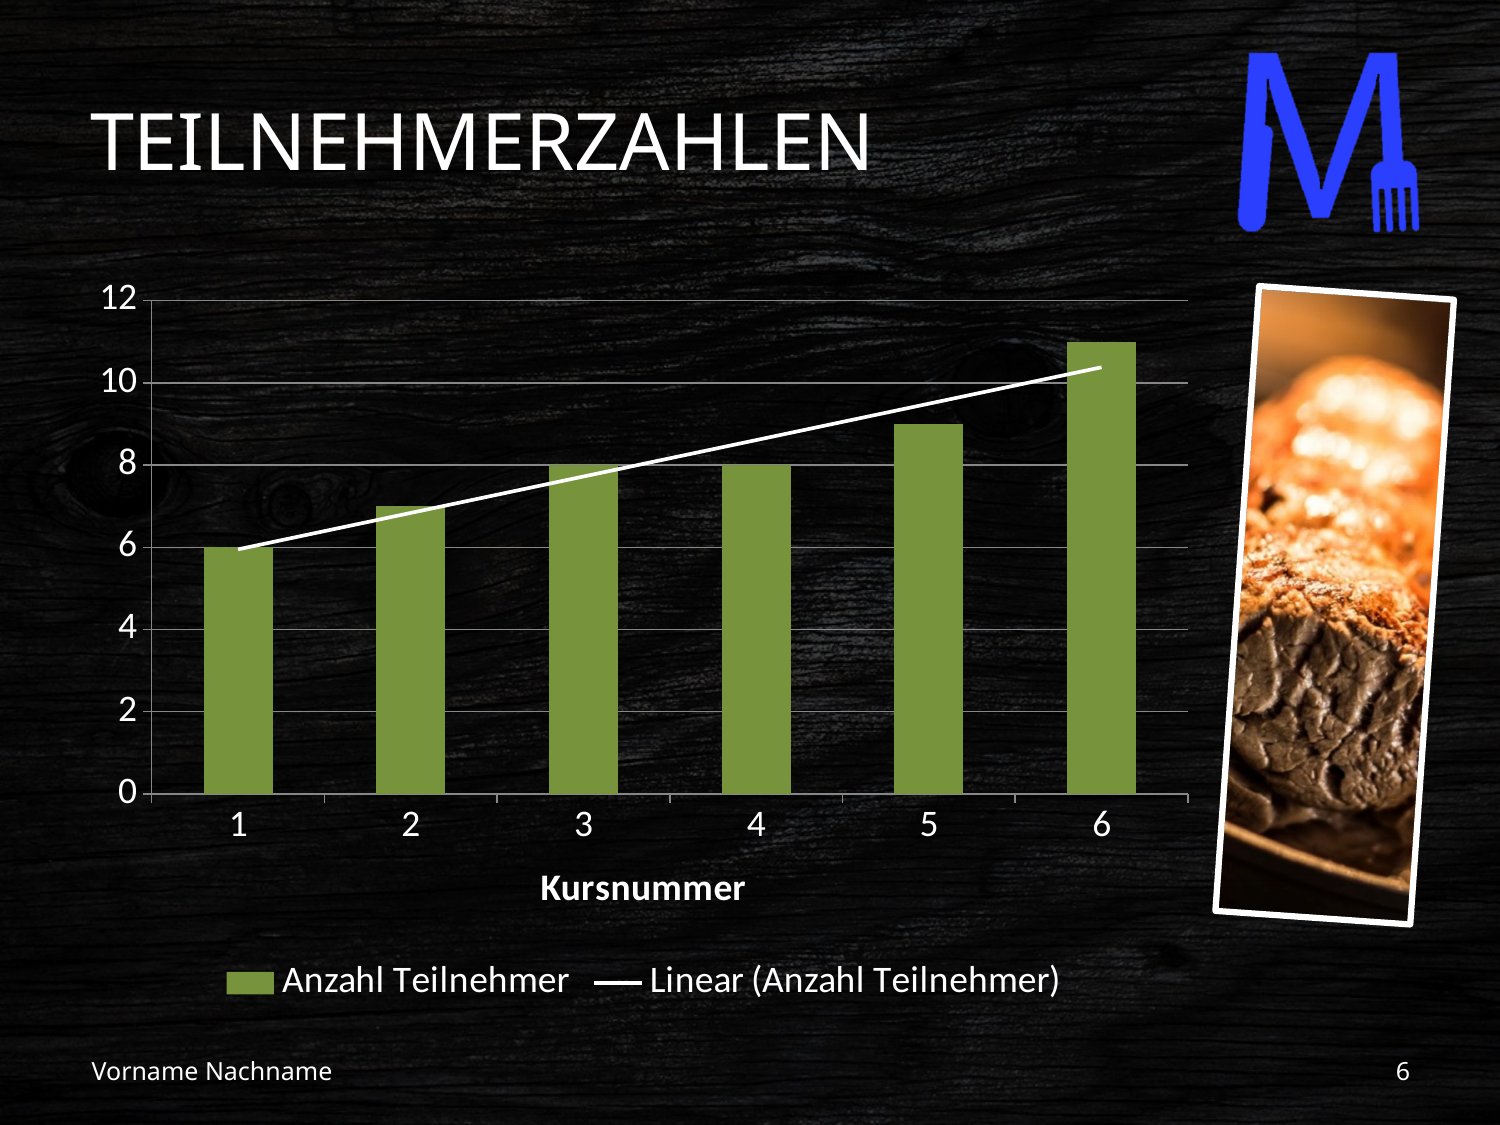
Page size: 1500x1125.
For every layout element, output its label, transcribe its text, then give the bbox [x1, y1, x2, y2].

slide_number 6 [1074, 1042, 1425, 1103]
title Teilnehmerzahlen [75, 45, 1235, 233]
picture [0, 0, 1500, 1125]
footer Vorname Nachname [76, 1042, 552, 1103]
chart [76, 266, 1211, 1010]
